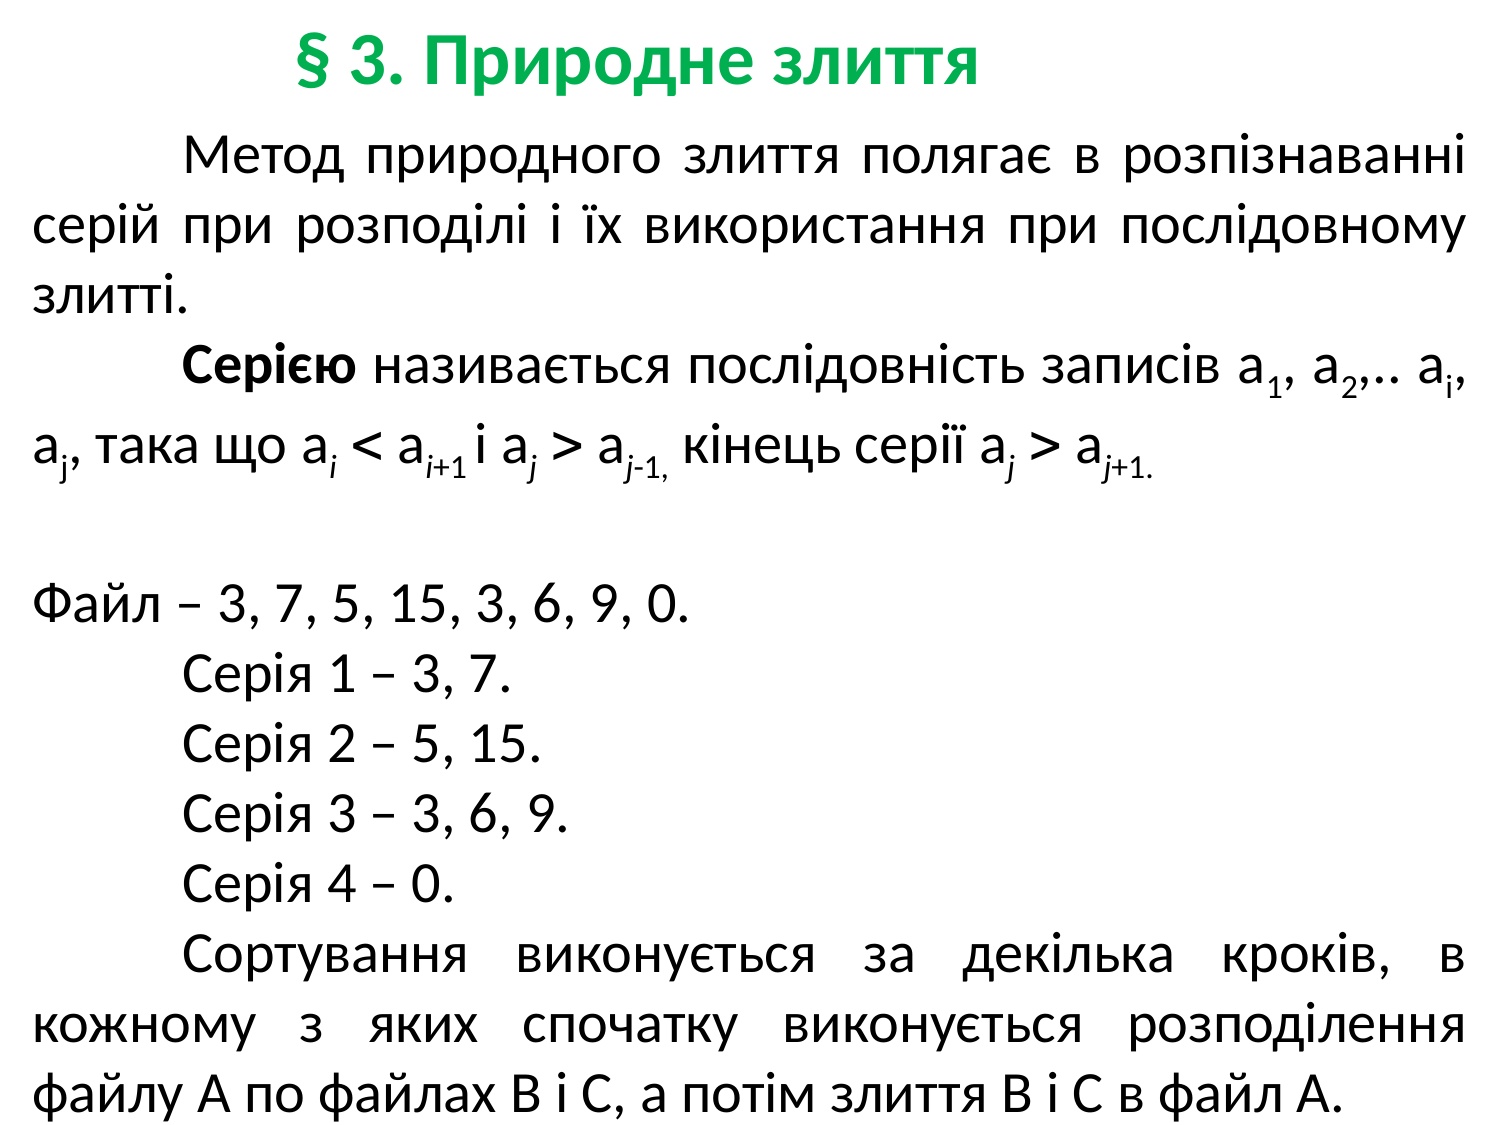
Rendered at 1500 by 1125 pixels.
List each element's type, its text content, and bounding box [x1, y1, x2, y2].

text_box Метод природного злиття полягає в розпізнаванні серій при розподілі і їх використання при послідовному злитті. Серією називається послідовність записів а1, а2,.. аі, аj, така що аі  аі+1 і aj  aj-1, кінець серії aj  aj+1. Файл – 3, 7, 5, 15, 3, 6, 9, 0. Серія 1 – 3, 7. Серія 2 – 5, 15. Серія 3 – 3, 6, 9. Серія 4 – 0. Сортування виконується за декілька кроків, в кожному з яких спочатку виконується розподілення файлу А по файлах В і С, а потім злиття В і С в файл А. [17, 108, 1483, 1125]
text_box § 3. Природне злиття [279, 2, 997, 108]
